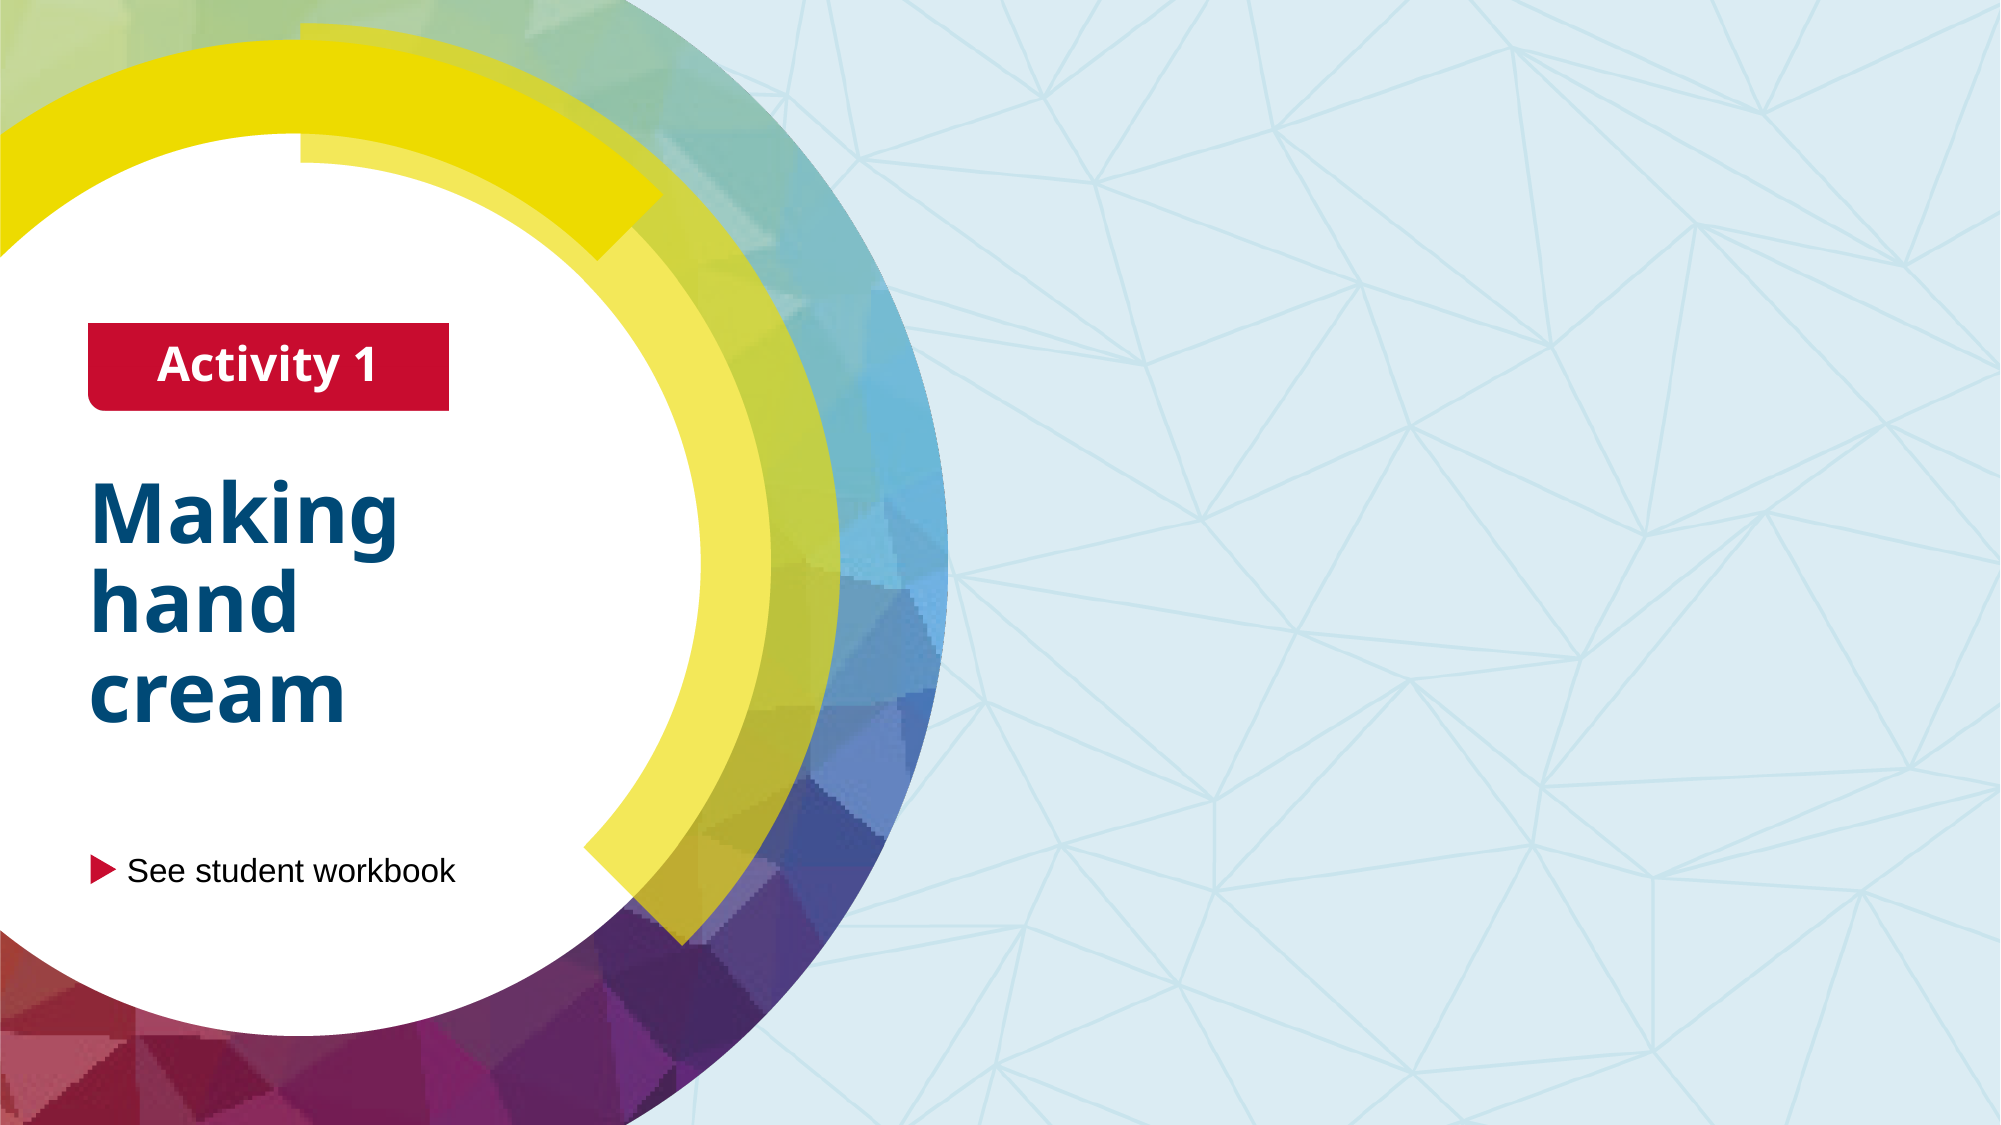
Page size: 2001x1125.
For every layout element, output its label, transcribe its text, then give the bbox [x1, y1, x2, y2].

list Activity 1 [88, 323, 449, 410]
list See student workbook [126, 802, 680, 890]
title Making hand cream [88, 471, 568, 863]
picture [0, 0, 2001, 1125]
